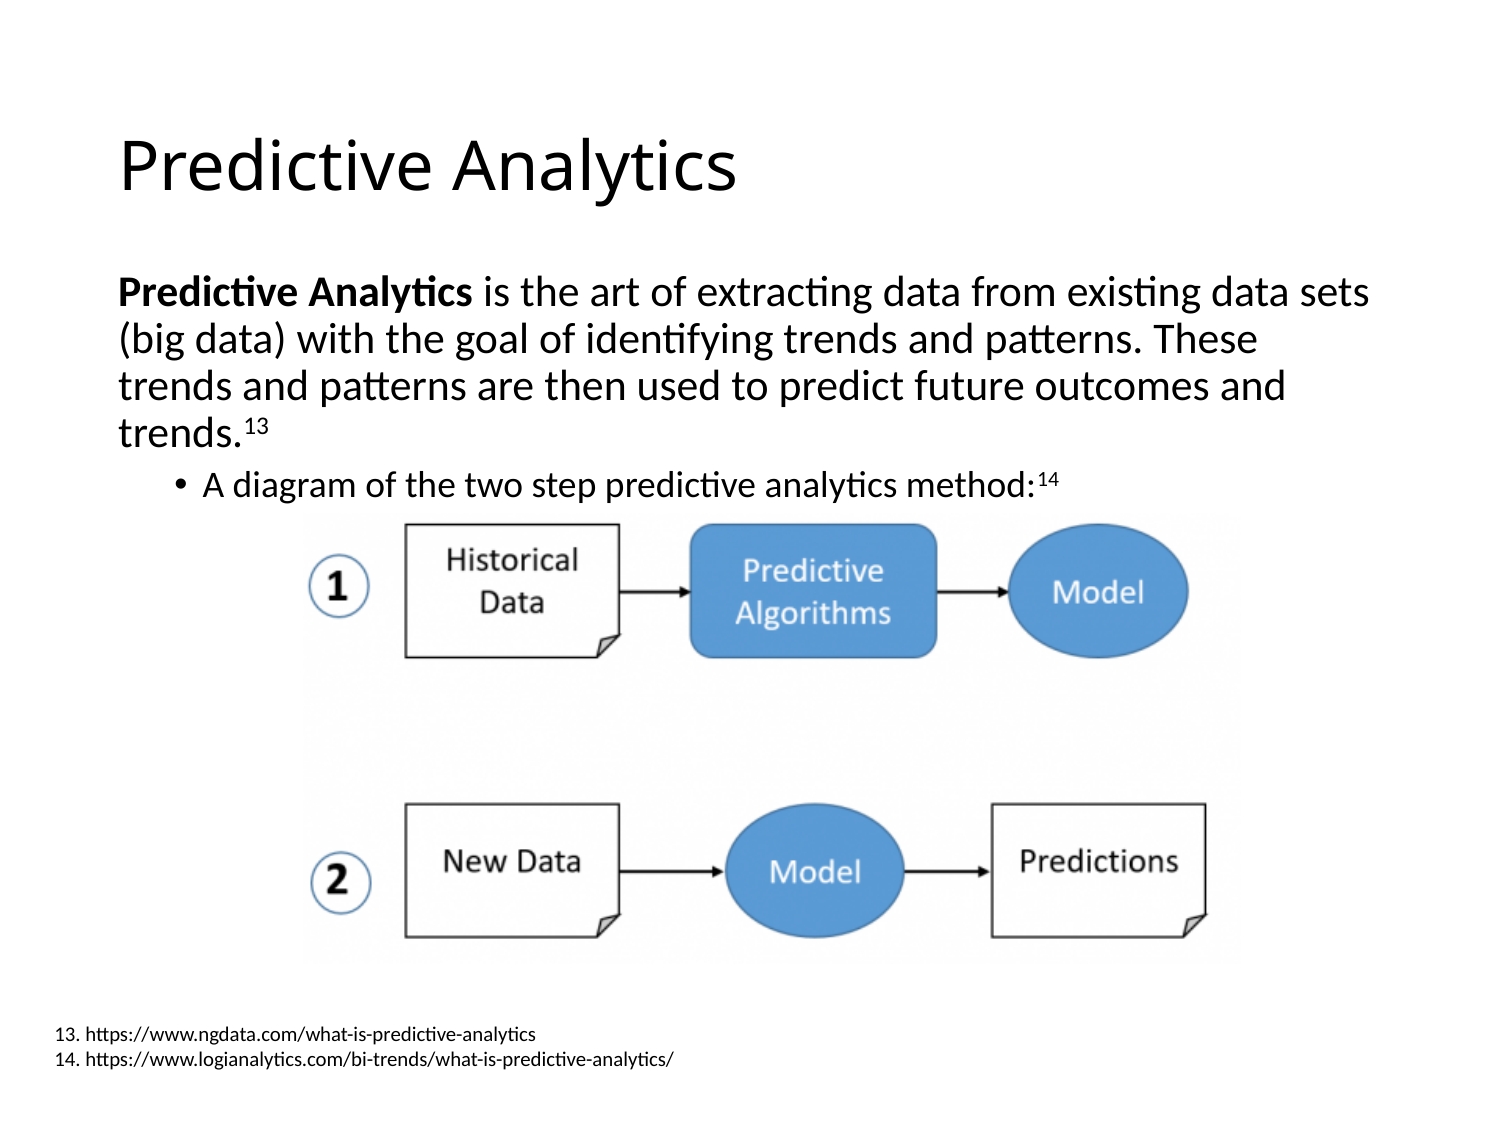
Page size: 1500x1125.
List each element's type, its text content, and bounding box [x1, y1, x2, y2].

list Predictive Analytics is the art of extracting data from existing data sets (big data) with the goal of identifying trends and patterns. These trends and patterns are then used to predict future outcomes and trends.13 A diagram of the two step predictive analytics method:14 [102, 260, 1398, 1014]
text_box 13. https://www.ngdata.com/what-is-predictive-analytics 14. https://www.logianalytics.com/bi-trends/what-is-predictive-analytics/ [39, 1013, 1162, 1078]
picture [303, 513, 1241, 964]
title Predictive Analytics [102, 59, 1398, 260]
